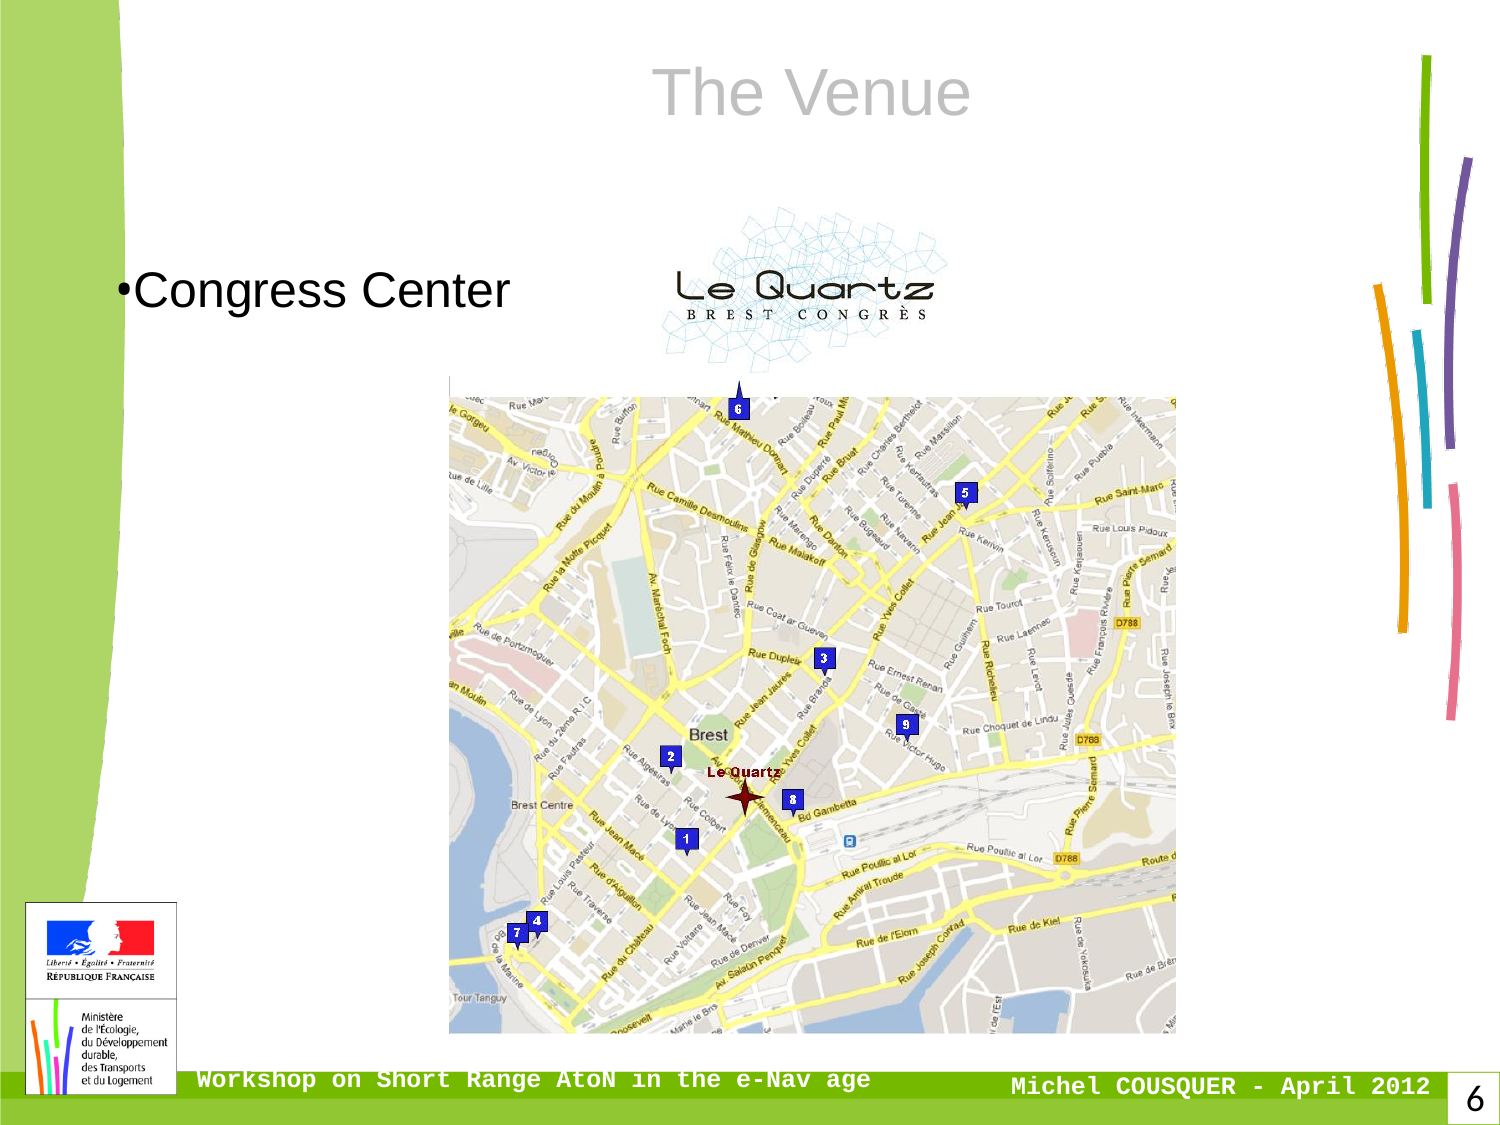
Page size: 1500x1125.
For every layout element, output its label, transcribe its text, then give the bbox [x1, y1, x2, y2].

text_box Congress Center [99, 249, 656, 508]
text_box Congress Center [953, 249, 1388, 508]
picture [0, 0, 1500, 1125]
title The Venue [265, 0, 1359, 183]
